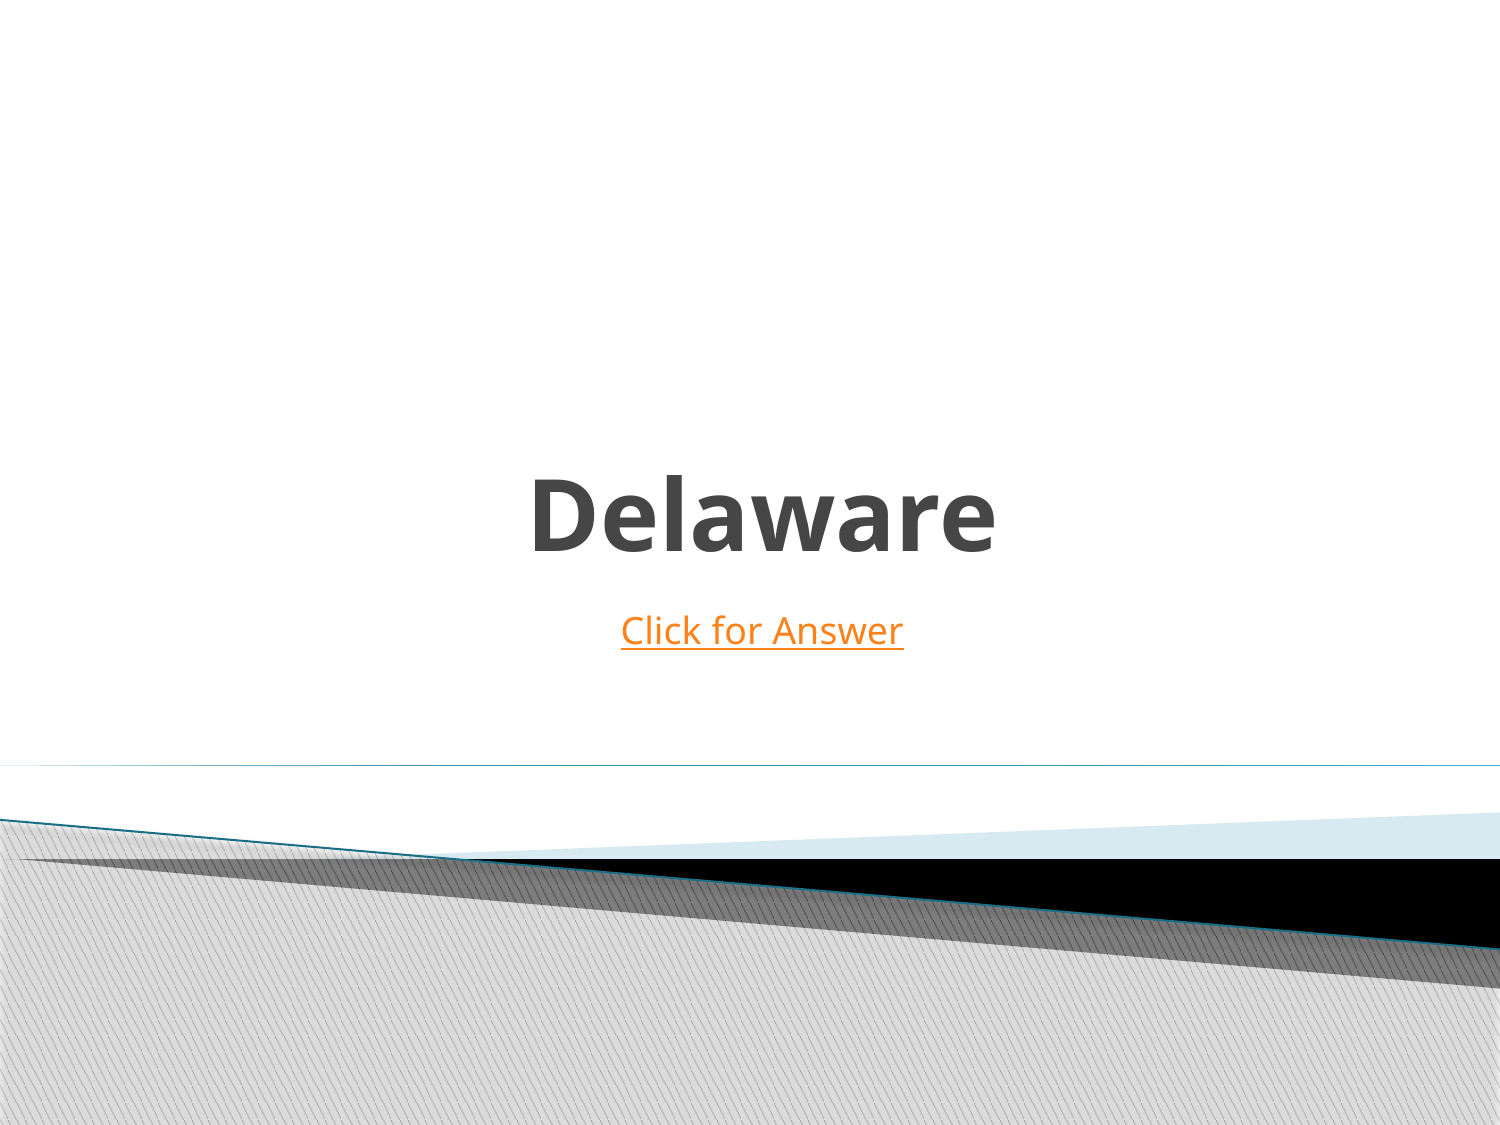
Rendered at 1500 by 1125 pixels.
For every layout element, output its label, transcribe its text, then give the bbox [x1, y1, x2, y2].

text_box Click for Answer [587, 599, 938, 666]
picture [5, 859, 1500, 989]
title Delaware [125, 337, 1400, 579]
